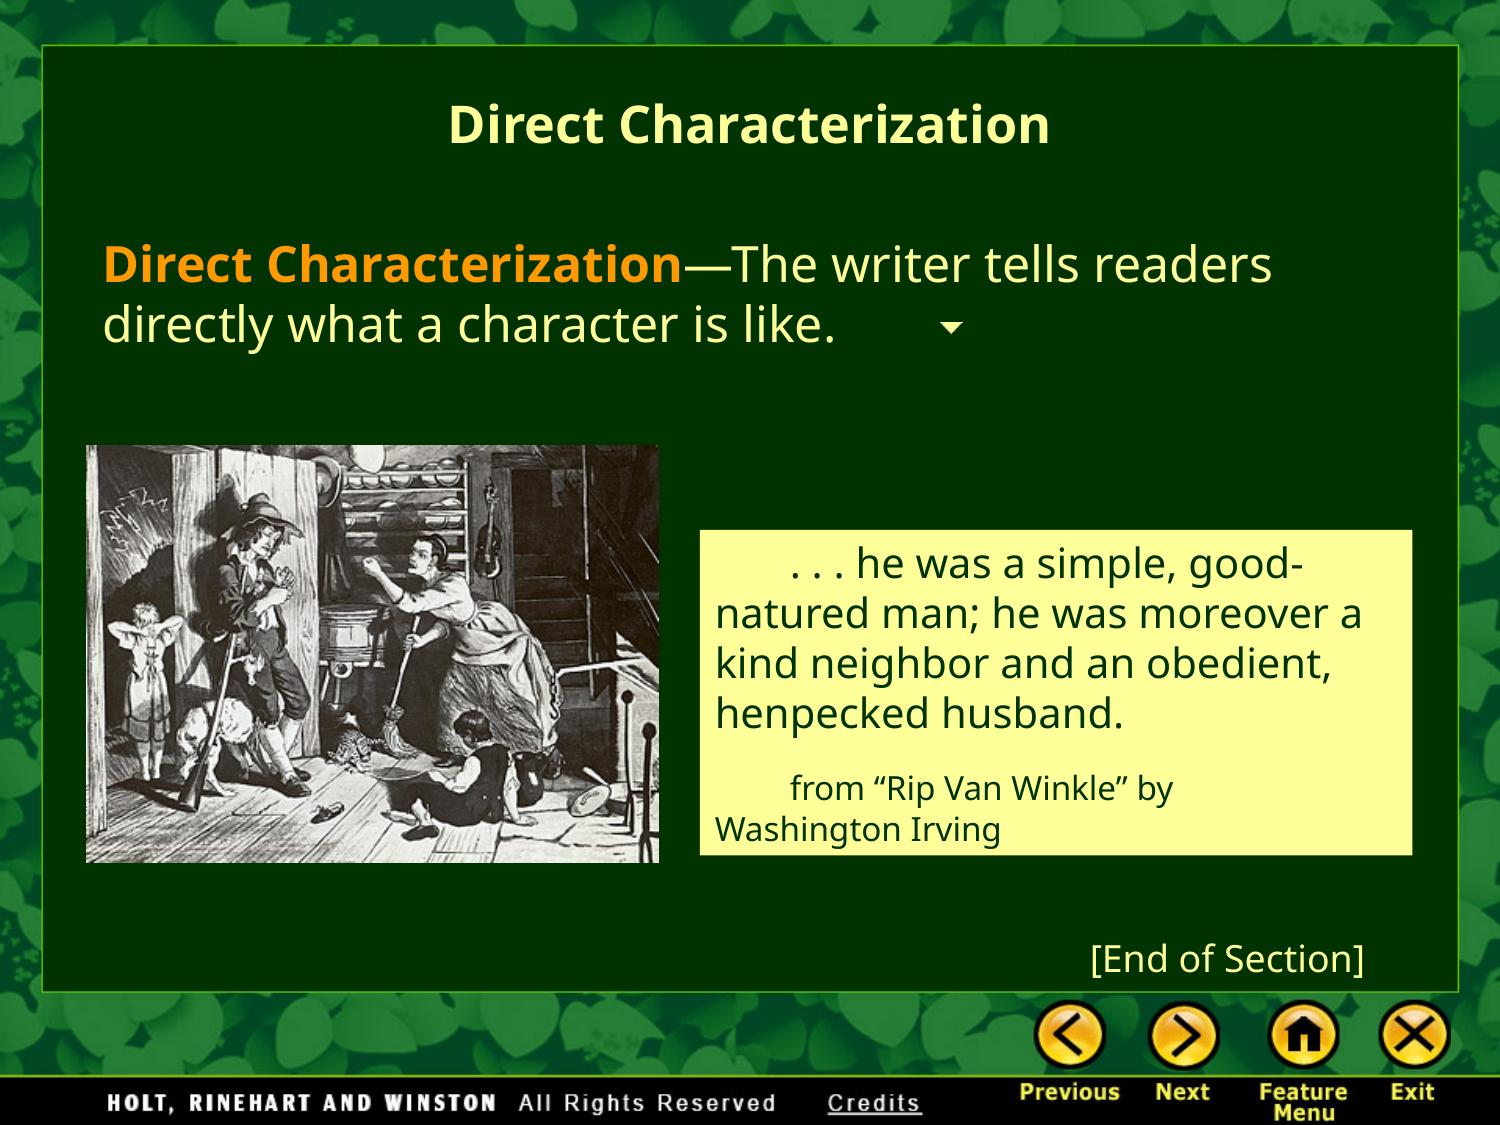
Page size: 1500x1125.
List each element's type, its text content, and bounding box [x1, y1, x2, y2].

title Direct Characterization [74, 57, 1426, 188]
picture [0, 0, 1500, 1125]
text_box Direct Characterization—The writer tells readers directly what a character is like. [87, 224, 1450, 360]
text_box [End of Section] [1074, 927, 1413, 987]
text_box . . . he was a simple, good-natured man; he was moreover a kind neighbor and an obedient, henpecked husband. from “Rip Van Winkle” by Washington Irving [699, 529, 1413, 856]
